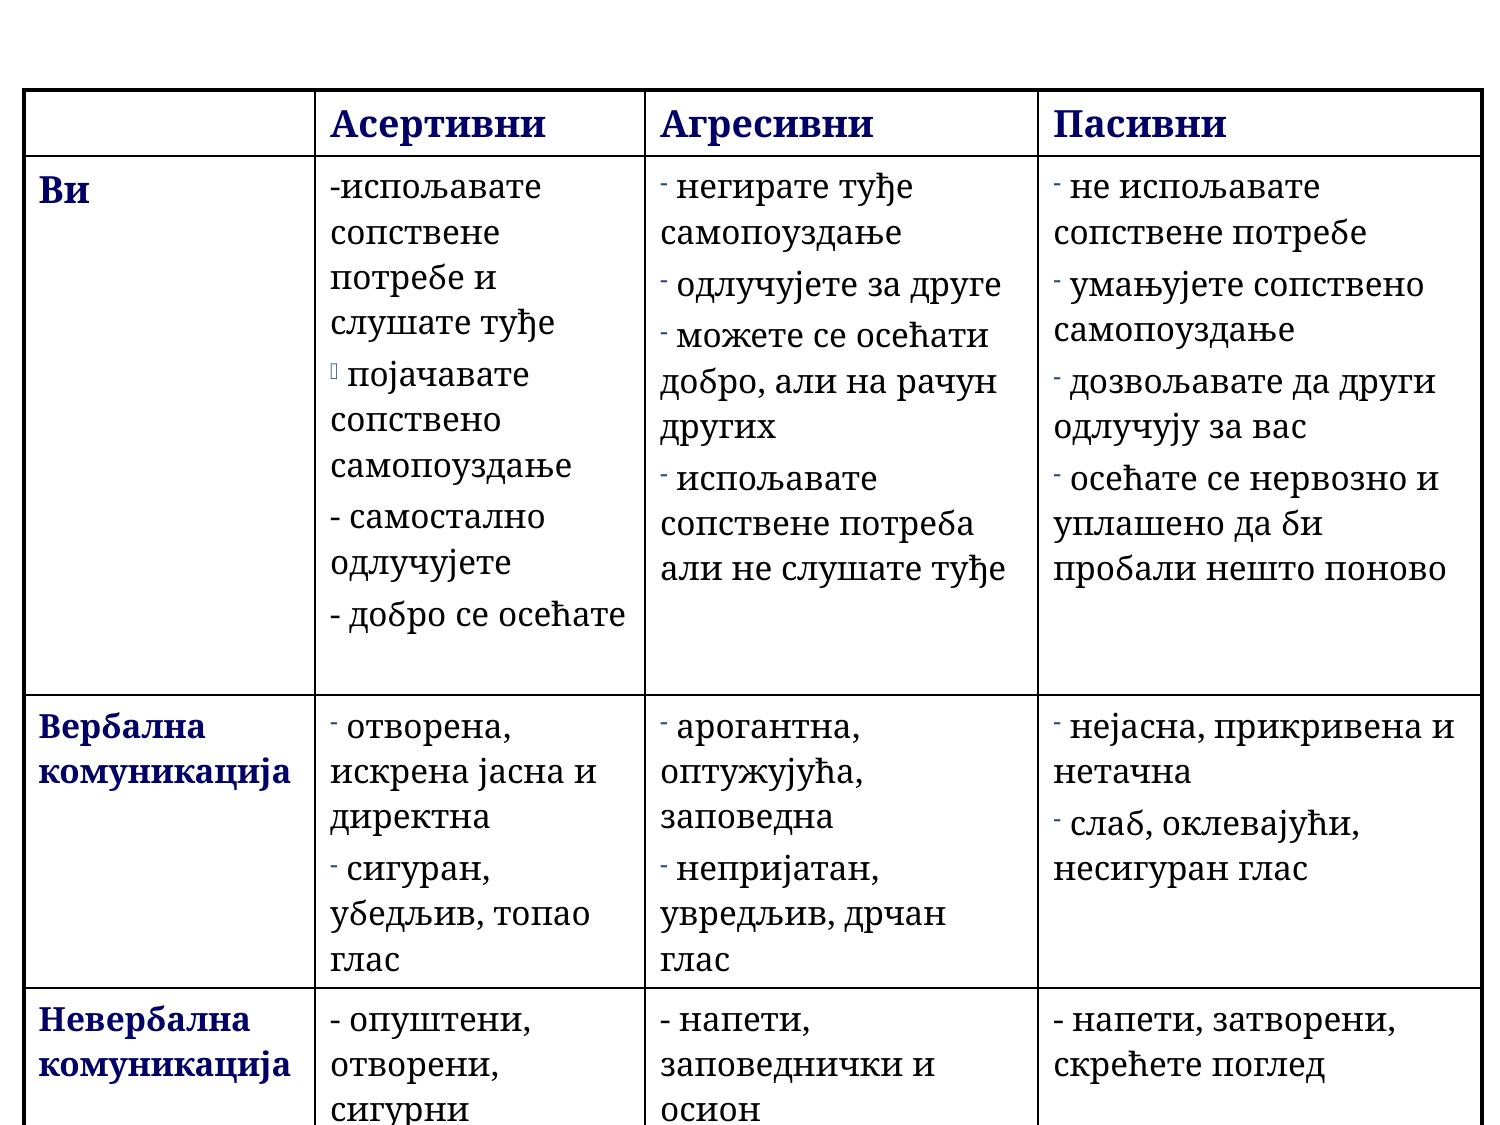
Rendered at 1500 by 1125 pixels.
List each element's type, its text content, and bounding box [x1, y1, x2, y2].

table_cell не испољавате сопствене потребе умањујете сопствено самопоуздање дозвољавате да други одлучују за вас осећате се нервозно и уплашено да би пробали нешто поново [1039, 157, 1480, 694]
table_cell негирате туђе самопоуздање одлучујете за друге можете се осећати добро, али на рачун других испољавате сопствене потреба али не слушате туђе [646, 157, 1037, 694]
table_cell Вербална комуникација [26, 696, 314, 987]
table_cell арогантна, оптужујућа, заповедна непријатан, увредљив, дрчан глас [646, 696, 1037, 987]
table_cell отворена, искрена јасна и директна сигуран, убедљив, топао глас [316, 696, 644, 987]
table_header Пасивни [1039, 92, 1480, 155]
table_cell - опуштени, отворени, сигурни [316, 989, 644, 1125]
table_header [26, 92, 314, 155]
table_header Асертивни [316, 92, 644, 155]
table_cell -испољавате сопствене потребе и слушате туђе појачавате сопствено самопоуздање - самостално одлучујете - добро се осећате [316, 157, 644, 694]
table_cell Невербална комуникација [26, 989, 314, 1125]
table_cell - напети, затворени, скрећете поглед [1039, 989, 1480, 1125]
table_cell Ви [26, 157, 314, 694]
table_header Агресивни [646, 92, 1037, 155]
table_cell - напети, заповеднички и осион [646, 989, 1037, 1125]
table_cell нејасна, прикривена и нетачна слаб, оклевајући, несигуран глас [1039, 696, 1480, 987]
